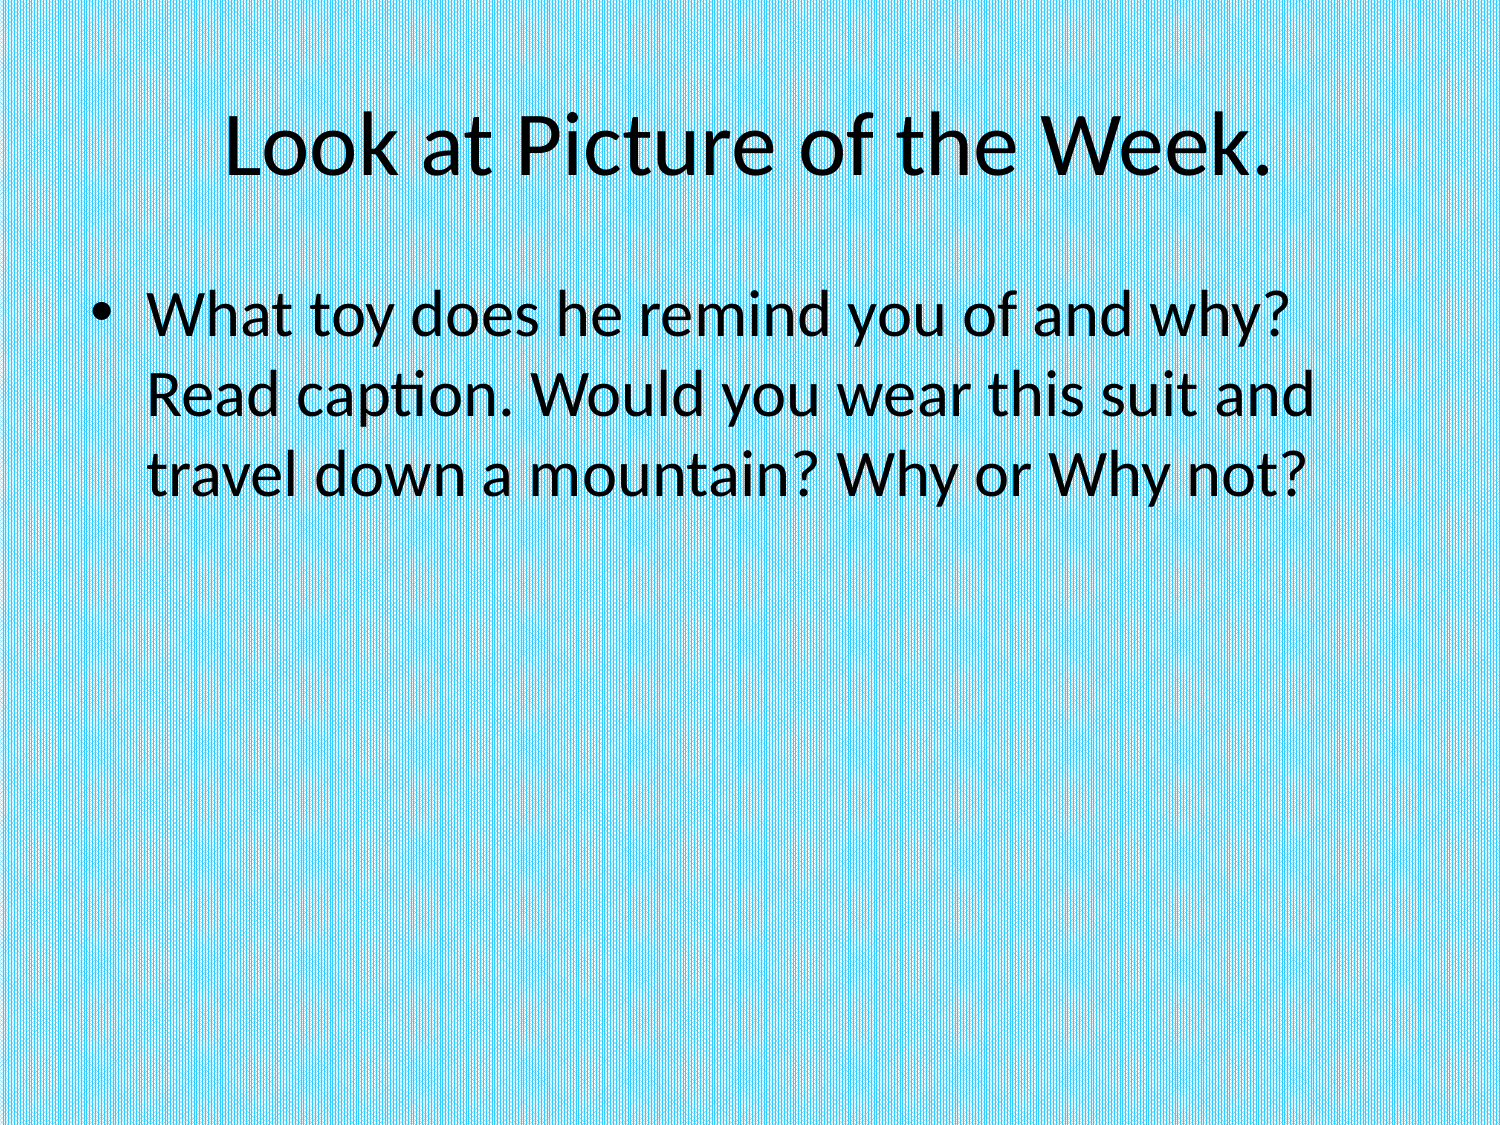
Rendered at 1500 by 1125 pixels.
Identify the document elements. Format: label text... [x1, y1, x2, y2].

title Look at Picture of the Week. [75, 45, 1425, 233]
list What toy does he remind you of and why? Read caption. Would you wear this suit and travel down a mountain? Why or Why not? [75, 262, 1425, 1005]
